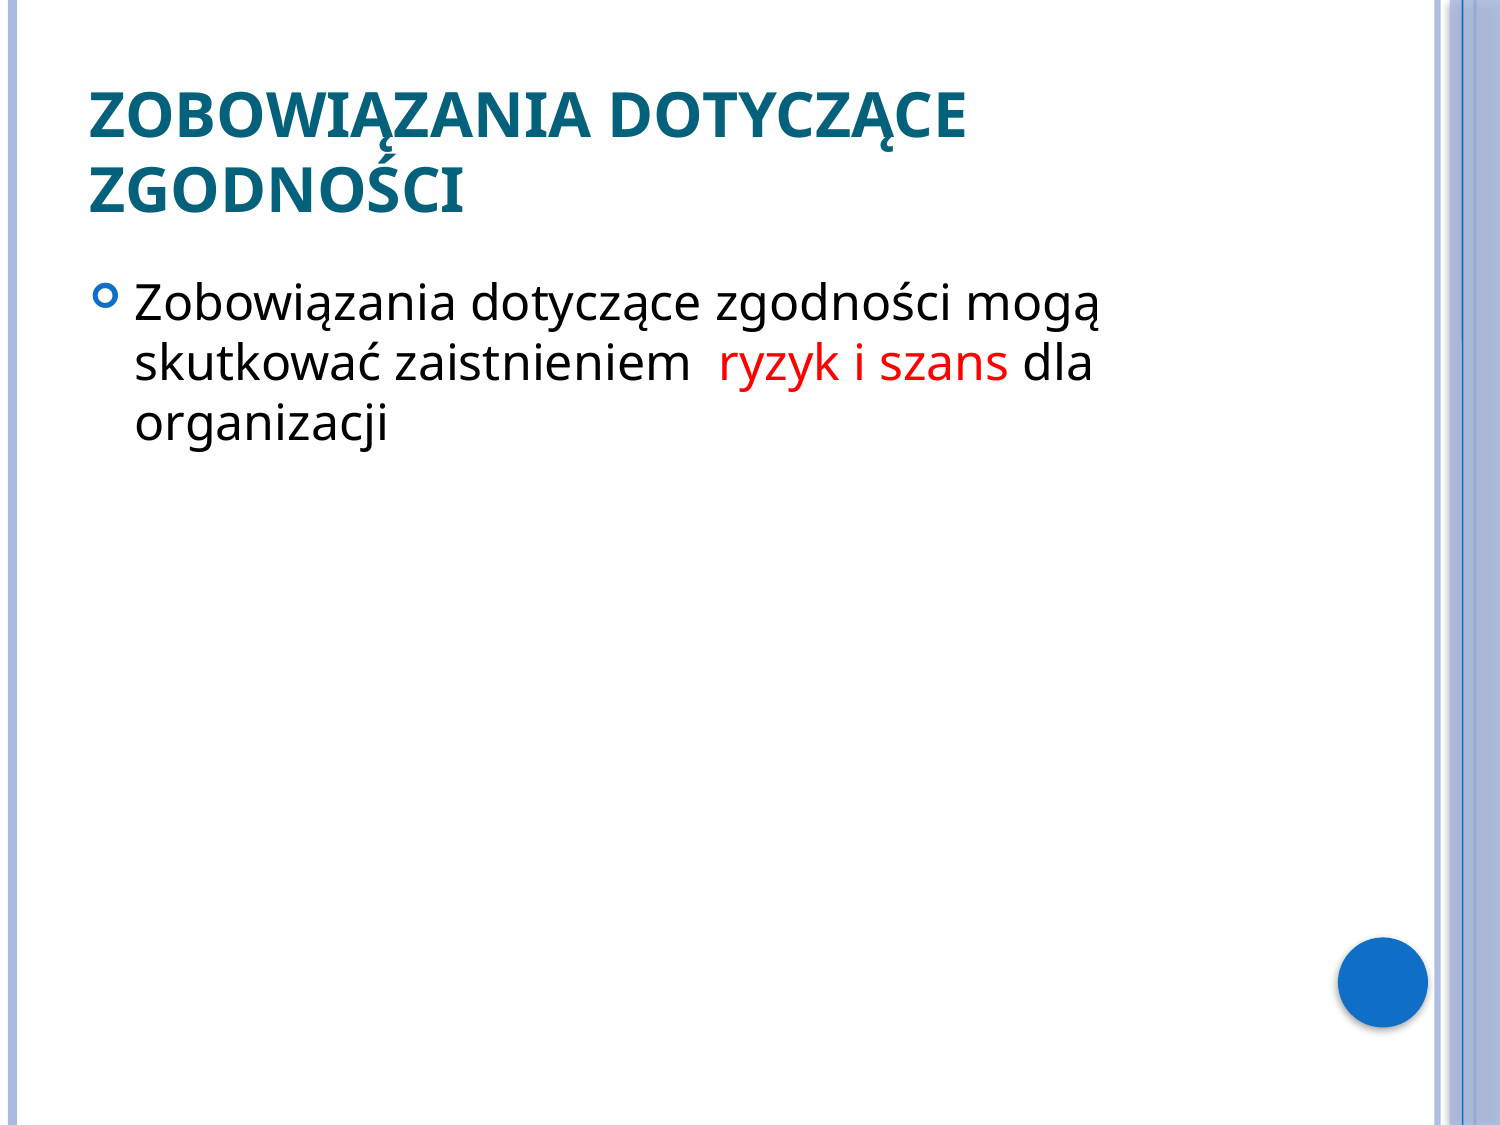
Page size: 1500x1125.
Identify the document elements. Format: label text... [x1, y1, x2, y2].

title Zobowiązania dotyczące zgodności [75, 45, 1300, 233]
list Zobowiązania dotyczące zgodności mogą skutkować zaistnieniem ryzyk i szans dla organizacji [75, 262, 1300, 1062]
